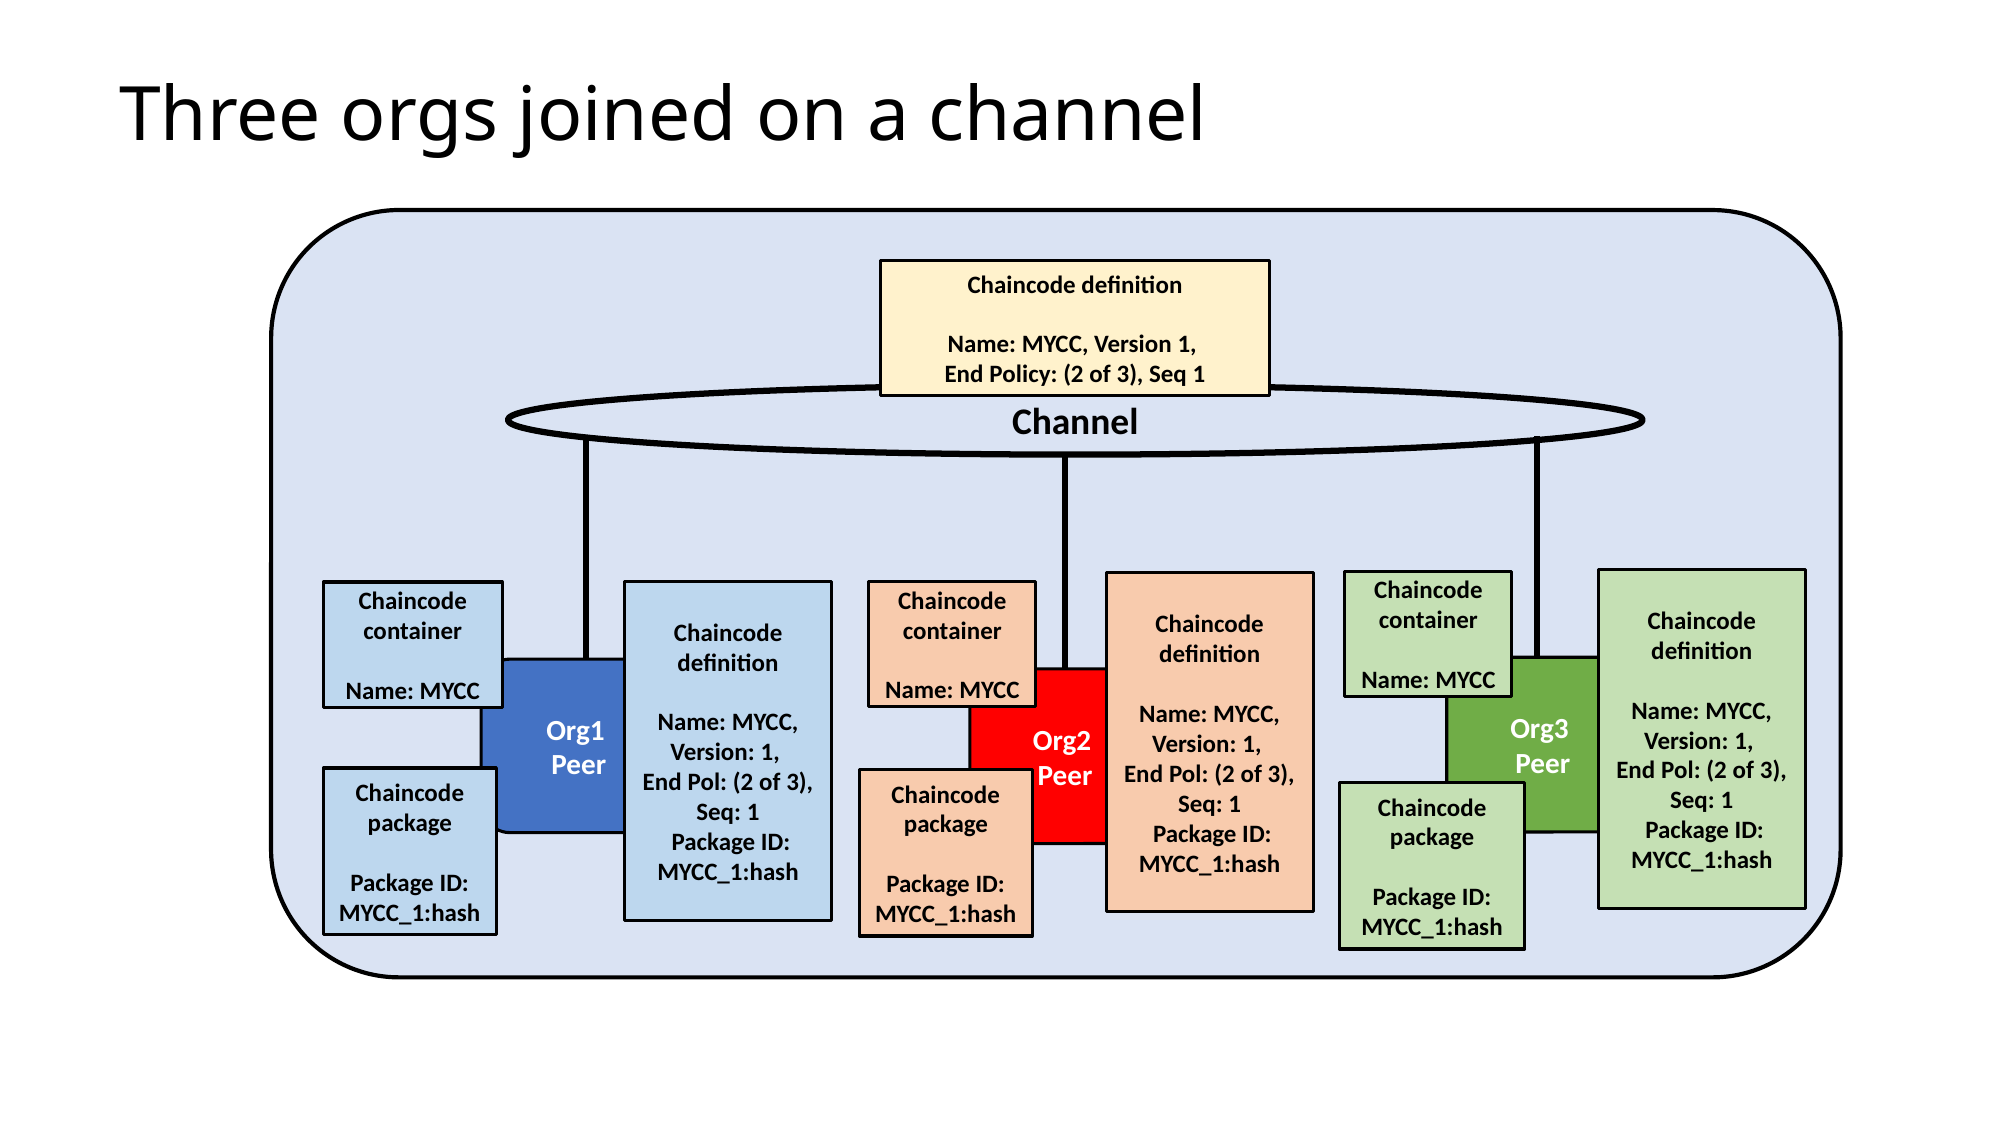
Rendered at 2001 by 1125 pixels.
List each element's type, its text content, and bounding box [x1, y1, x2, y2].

text_box Chaincode container Name: MYCC [868, 581, 1037, 708]
text_box Chaincode definition Name: MYCC, Version: 1, End Pol: (2 of 3), Seq: 1 Package ID: MYCC_1:hash [624, 581, 832, 921]
text_box Chaincode definition Name: MYCC, Version: 1, End Pol: (2 of 3), Seq: 1 Package ID: MYCC_1:hash [1106, 572, 1314, 913]
text_box [268, 207, 1843, 980]
text_box Org2 Peer [967, 666, 1106, 846]
text_box Chaincode definition Name: MYCC, Version: 1, End Pol: (2 of 3), Seq: 1 Package ID: MYCC_1:hash [1598, 569, 1806, 909]
text_box Org1 Peer [479, 657, 624, 835]
text_box Chaincode container Name: MYCC [1344, 570, 1513, 697]
text_box Chaincode package Package ID: MYCC_1:hash [859, 769, 1033, 937]
text_box Org3 Peer [1444, 655, 1598, 835]
text_box Channel [506, 385, 1645, 457]
text_box Chaincode container Name: MYCC [323, 581, 503, 708]
text_box Chaincode package Package ID: MYCC_1:hash [323, 767, 497, 935]
text_box Chaincode package Package ID: MYCC_1:hash [1339, 782, 1526, 950]
text_box Three orgs joined on a channel [111, 44, 1837, 188]
text_box Chaincode definition Name: MYCC, Version 1, End Policy: (2 of 3), Seq 1 [880, 260, 1271, 396]
